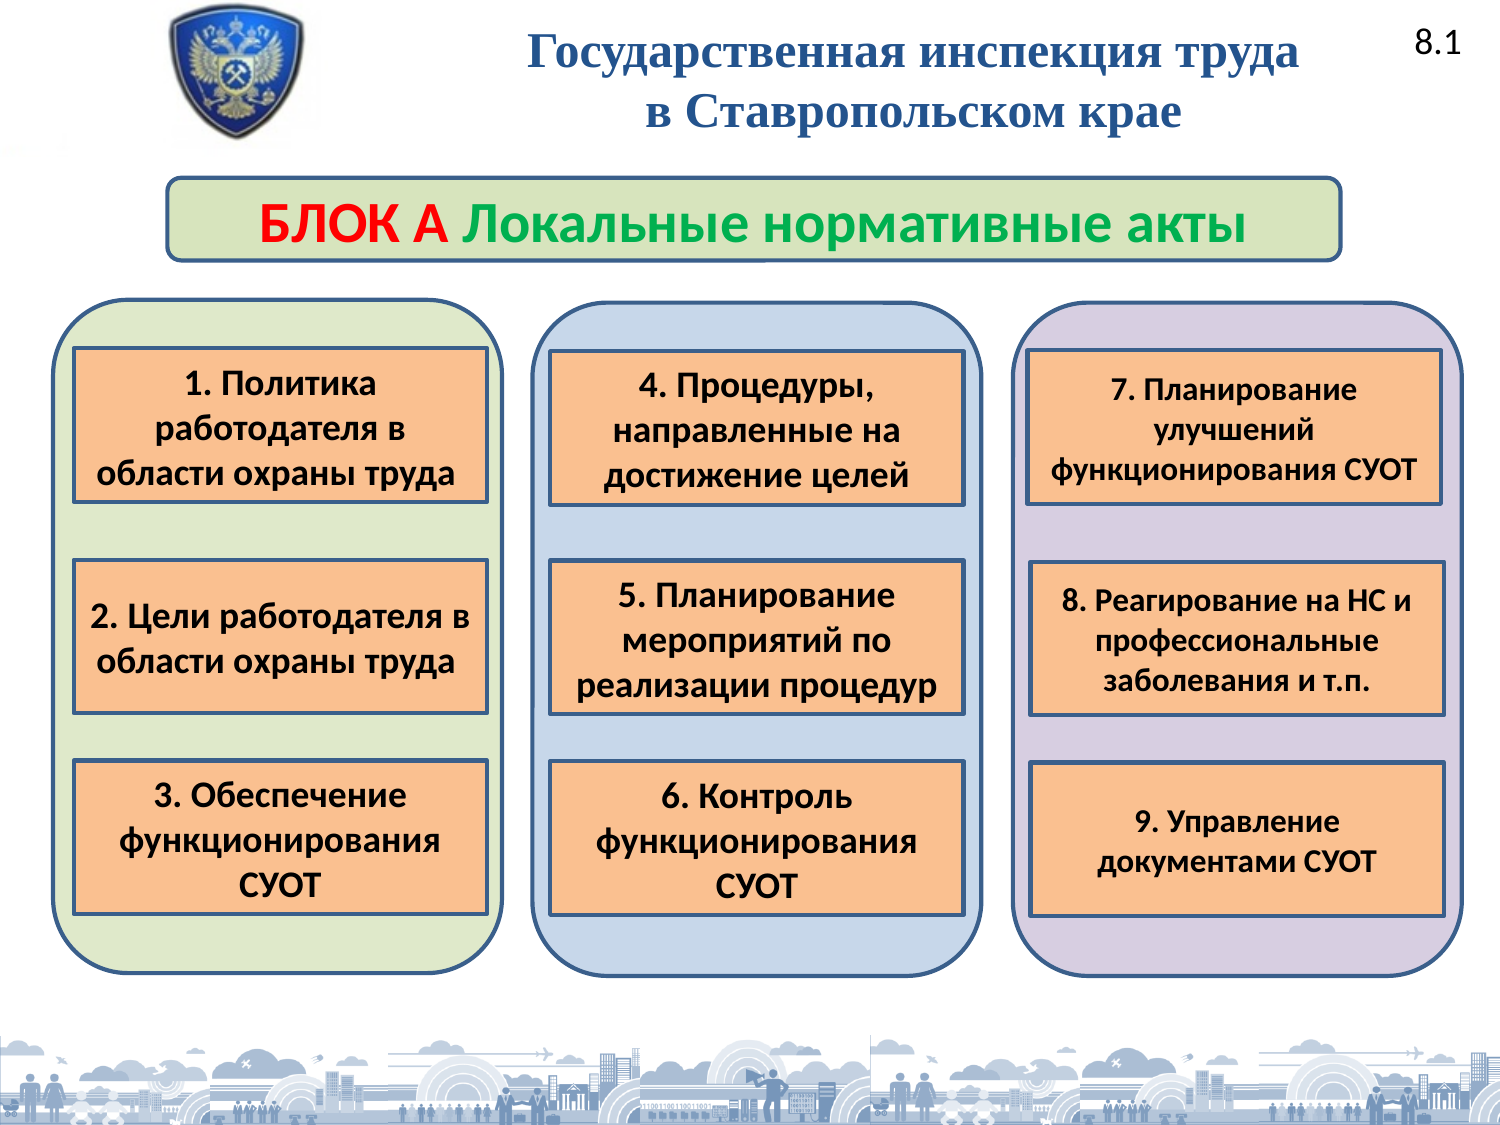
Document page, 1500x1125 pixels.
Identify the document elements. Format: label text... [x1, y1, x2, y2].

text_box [0, 1035, 1500, 1125]
text_box Государственная инспекция труда в Ставропольском крае [477, 10, 1500, 145]
text_box [50, 297, 505, 976]
text_box [1010, 300, 1464, 979]
text_box 5. Планирование мероприятий по реализации процедур [548, 558, 966, 716]
text_box 8.1 [1399, 10, 1483, 70]
text_box 3. Обеспечение функционирования СУОТ [72, 758, 489, 916]
text_box 2. Цели работодателя в области охраны труда [72, 558, 489, 715]
text_box 8. Реагирование на НС и профессиональные заболевания и т.п. [1028, 560, 1446, 717]
text_box 6. Контроль функционирования СУОТ [548, 759, 966, 917]
text_box 7. Планирование улучшений функционирования СУОТ [1025, 348, 1443, 506]
text_box БЛОК А Локальные нормативные акты [165, 175, 1343, 263]
text_box [530, 300, 984, 979]
text_box 4. Процедуры, направленные на достижение целей [548, 349, 966, 507]
text_box 9. Управление документами СУОТ [1028, 760, 1446, 918]
picture [0, 0, 473, 157]
text_box 1. Политика работодателя в области охраны труда [72, 346, 489, 504]
